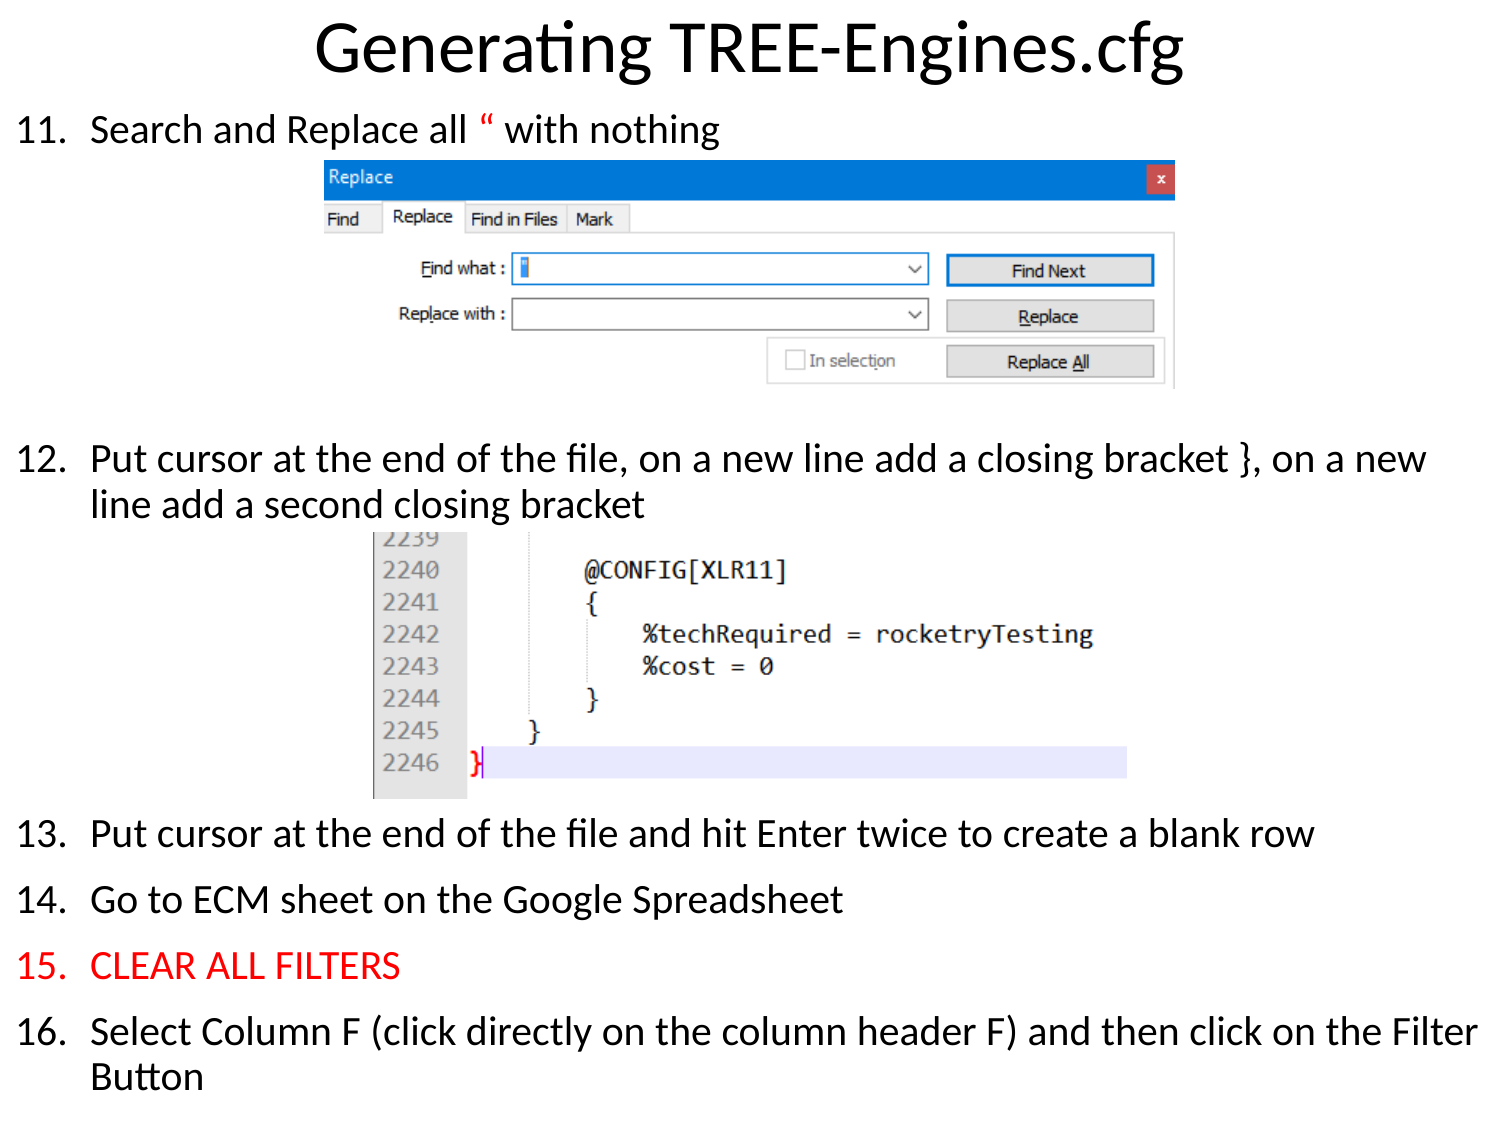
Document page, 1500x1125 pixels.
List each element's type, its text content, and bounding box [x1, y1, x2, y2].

picture [373, 532, 1127, 799]
list Search and Replace all “ with nothing Put cursor at the end of the file, on a new line add a closing bracket }, on a new line add a second closing bracket Put cursor at the end of the file and hit Enter twice to create a blank row Go to ECM sheet on the Google Spreadsheet CLEAR ALL FILTERS Select Column F (click directly on the column header F) and then click on the Filter Button [0, 99, 1500, 1125]
title Generating TREE-Engines.cfg [0, 0, 1500, 97]
picture [324, 160, 1175, 389]
